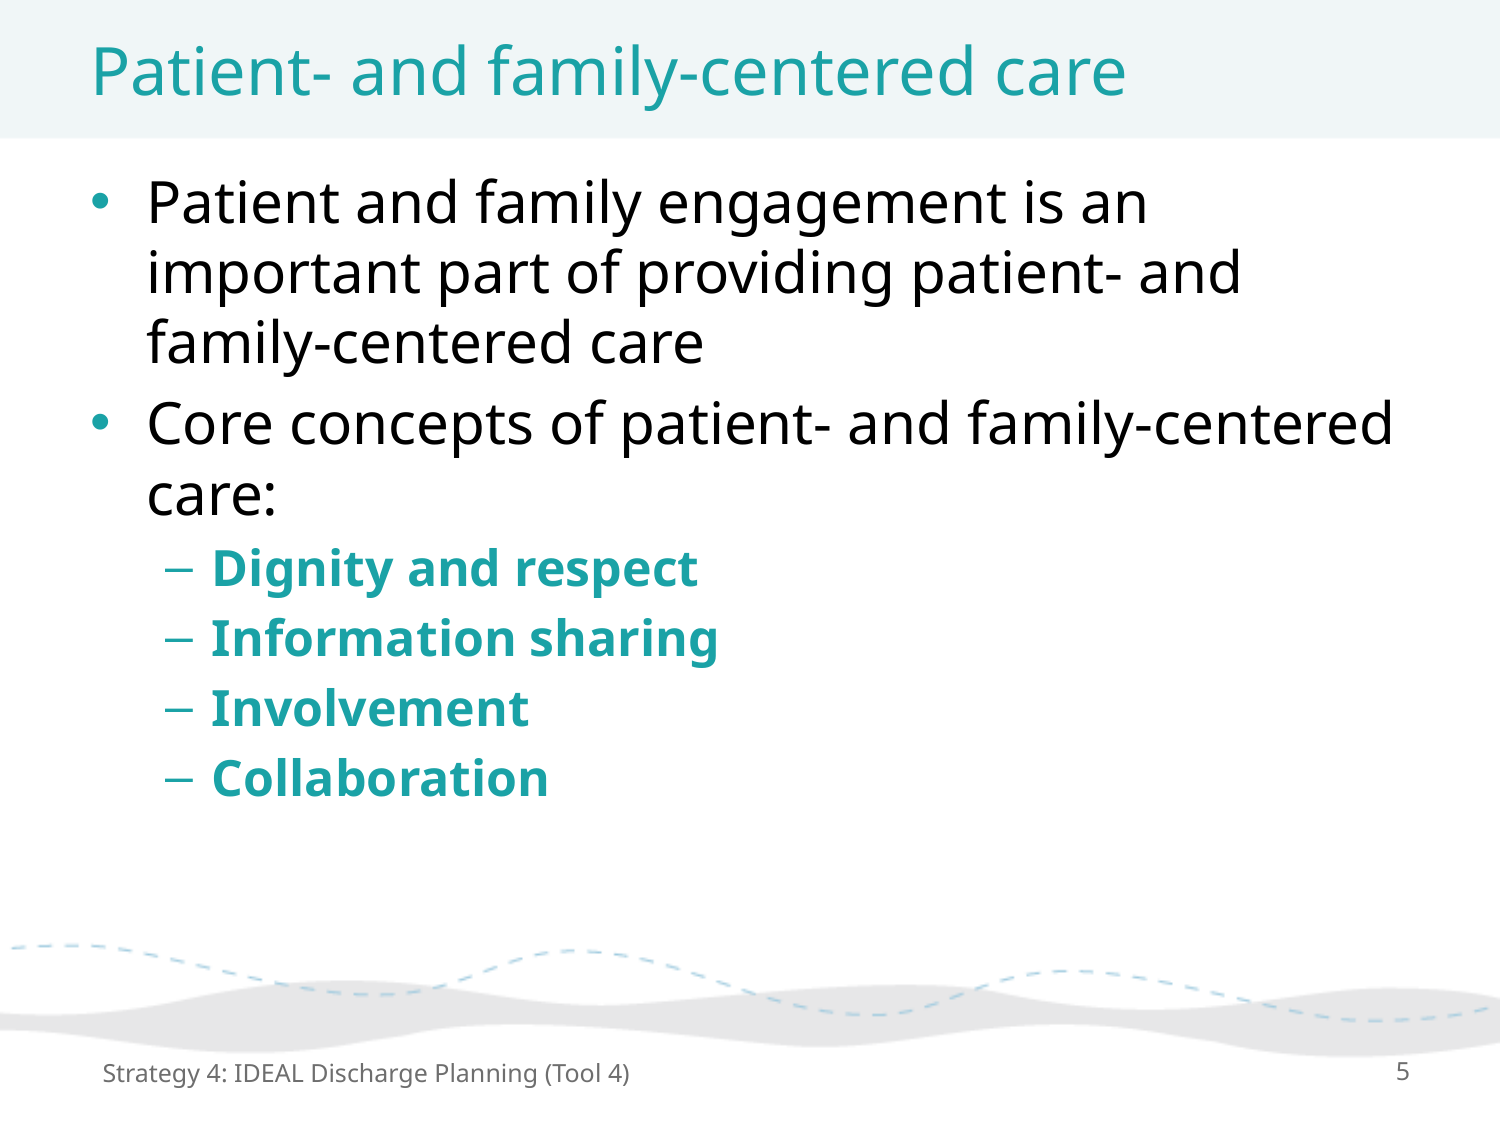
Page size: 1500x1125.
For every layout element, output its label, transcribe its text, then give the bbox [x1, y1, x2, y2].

slide_number 5 [1074, 1042, 1425, 1103]
title Patient- and family-centered care [75, 0, 1425, 138]
list Patient and family engagement is an important part of providing patient- and family-centered care Core concepts of patient- and family-centered care: Dignity and respect Information sharing Involvement Collaboration [75, 157, 1425, 900]
footer Strategy 4: IDEAL Discharge Planning (Tool 4) [87, 1042, 763, 1103]
picture [0, 0, 1500, 1125]
